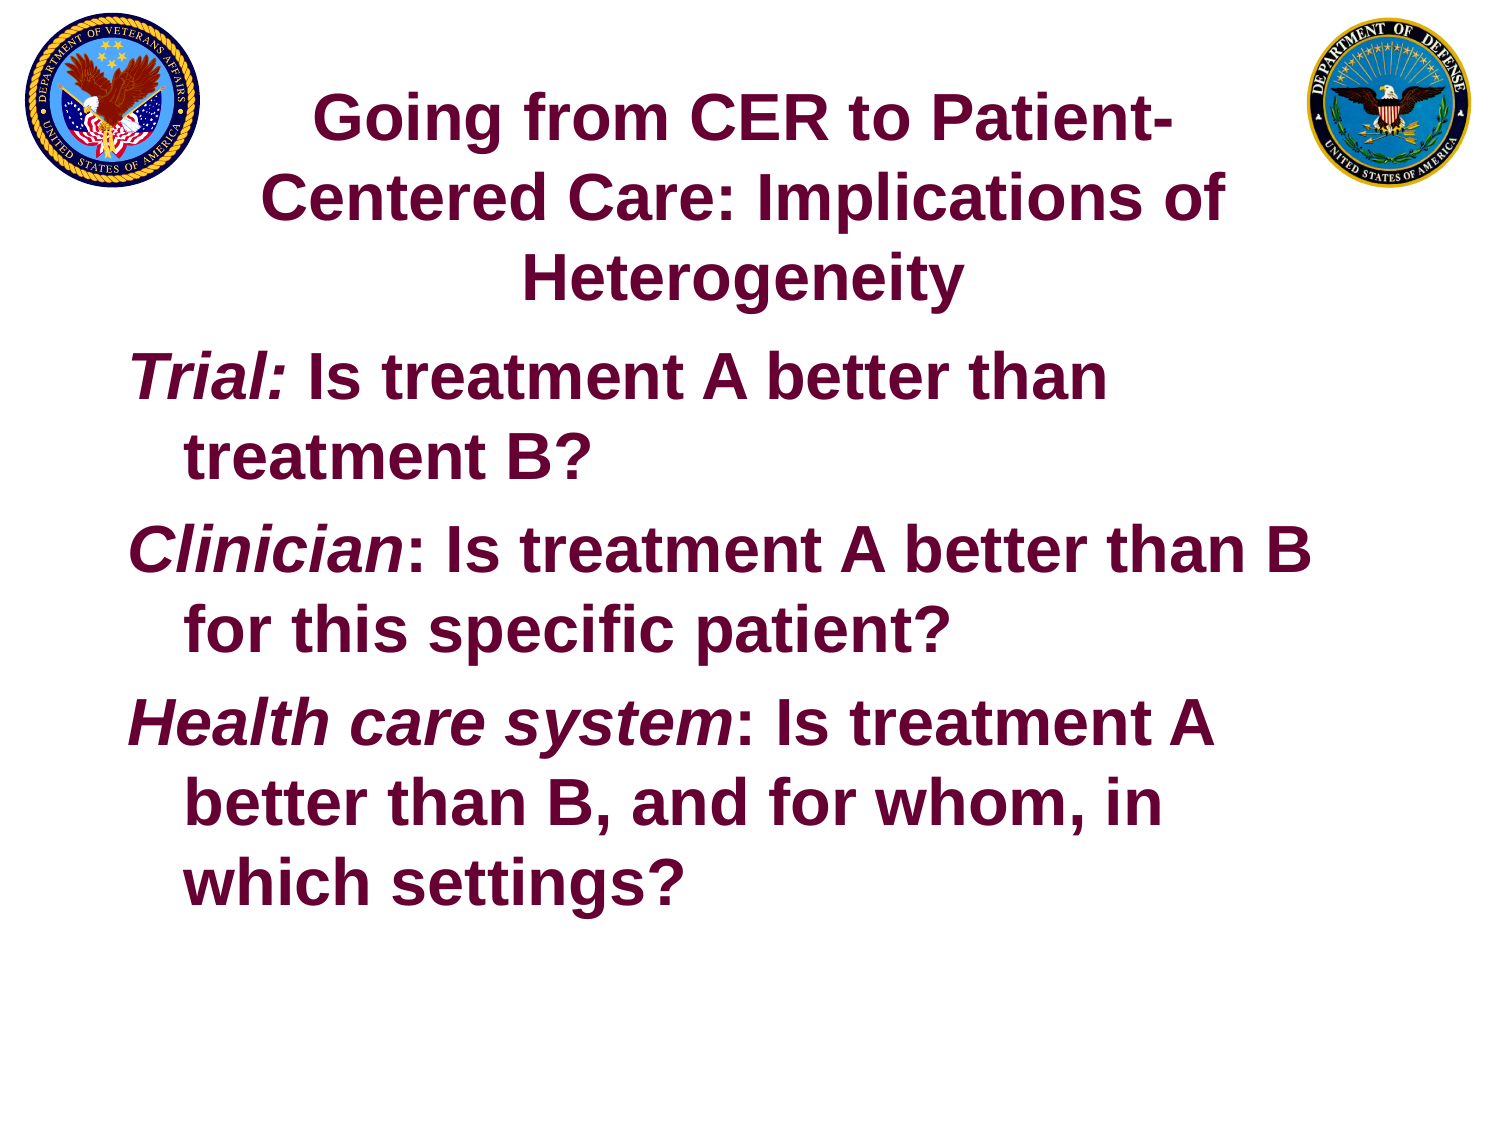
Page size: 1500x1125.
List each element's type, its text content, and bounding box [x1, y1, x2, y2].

title Going from CER to Patient-Centered Care: Implications of Heterogeneity [162, 99, 1326, 288]
list Trial: Is treatment A better than treatment B? Clinician: Is treatment A better than B for this specific patient? Health care system: Is treatment A better than B, and for whom, in which settings? [112, 324, 1388, 1001]
picture [1299, 17, 1475, 188]
